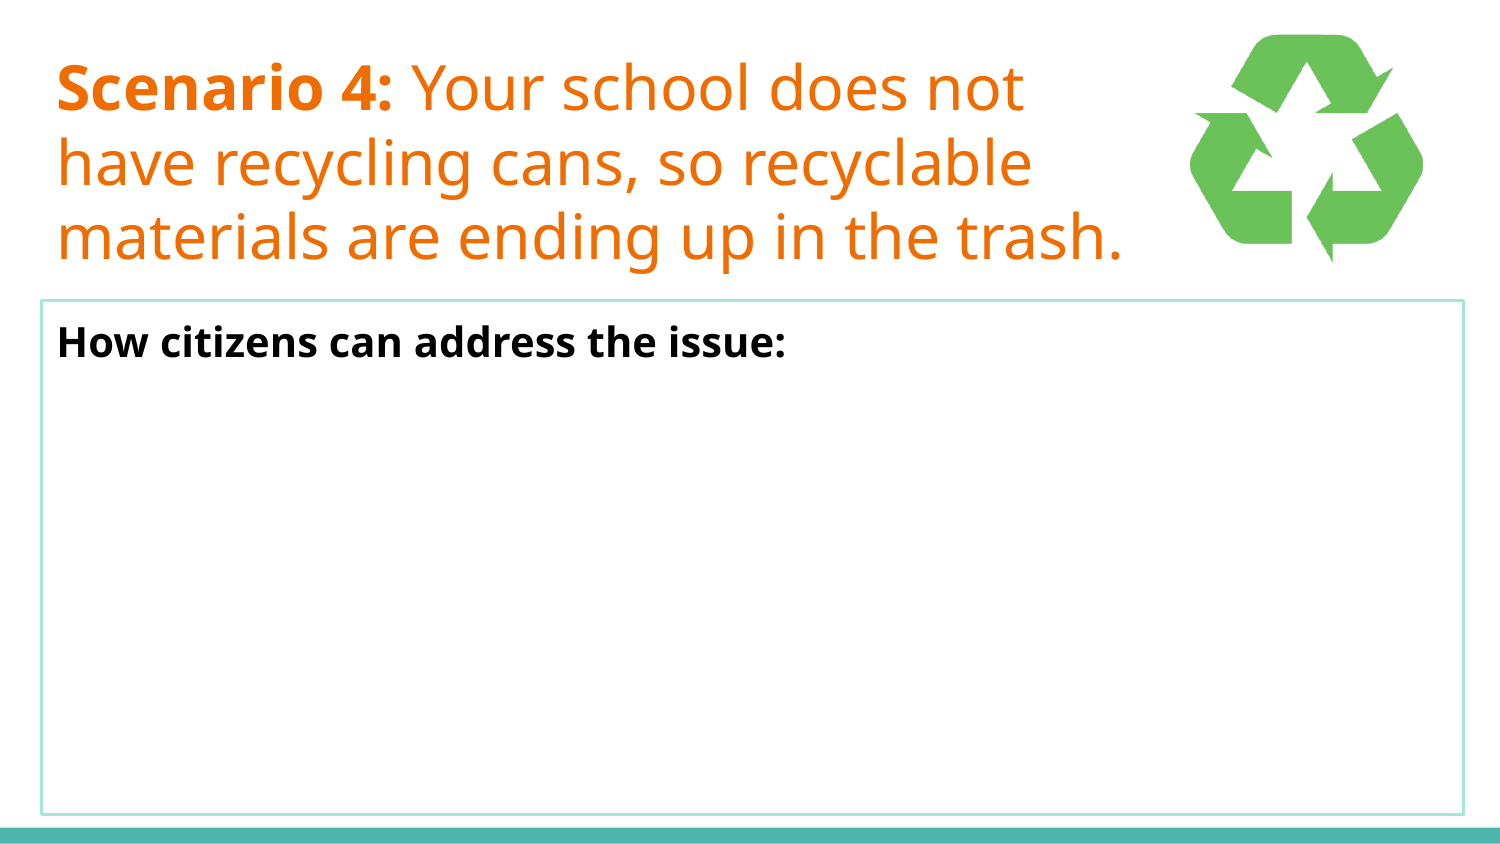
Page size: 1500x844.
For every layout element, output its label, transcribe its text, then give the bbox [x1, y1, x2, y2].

list How citizens can address the issue: [41, 300, 1464, 815]
picture [1189, 32, 1423, 266]
title Scenario 4: Your school does not have recycling cans, so recyclable materials are ending up in the trash. [41, 32, 1181, 300]
